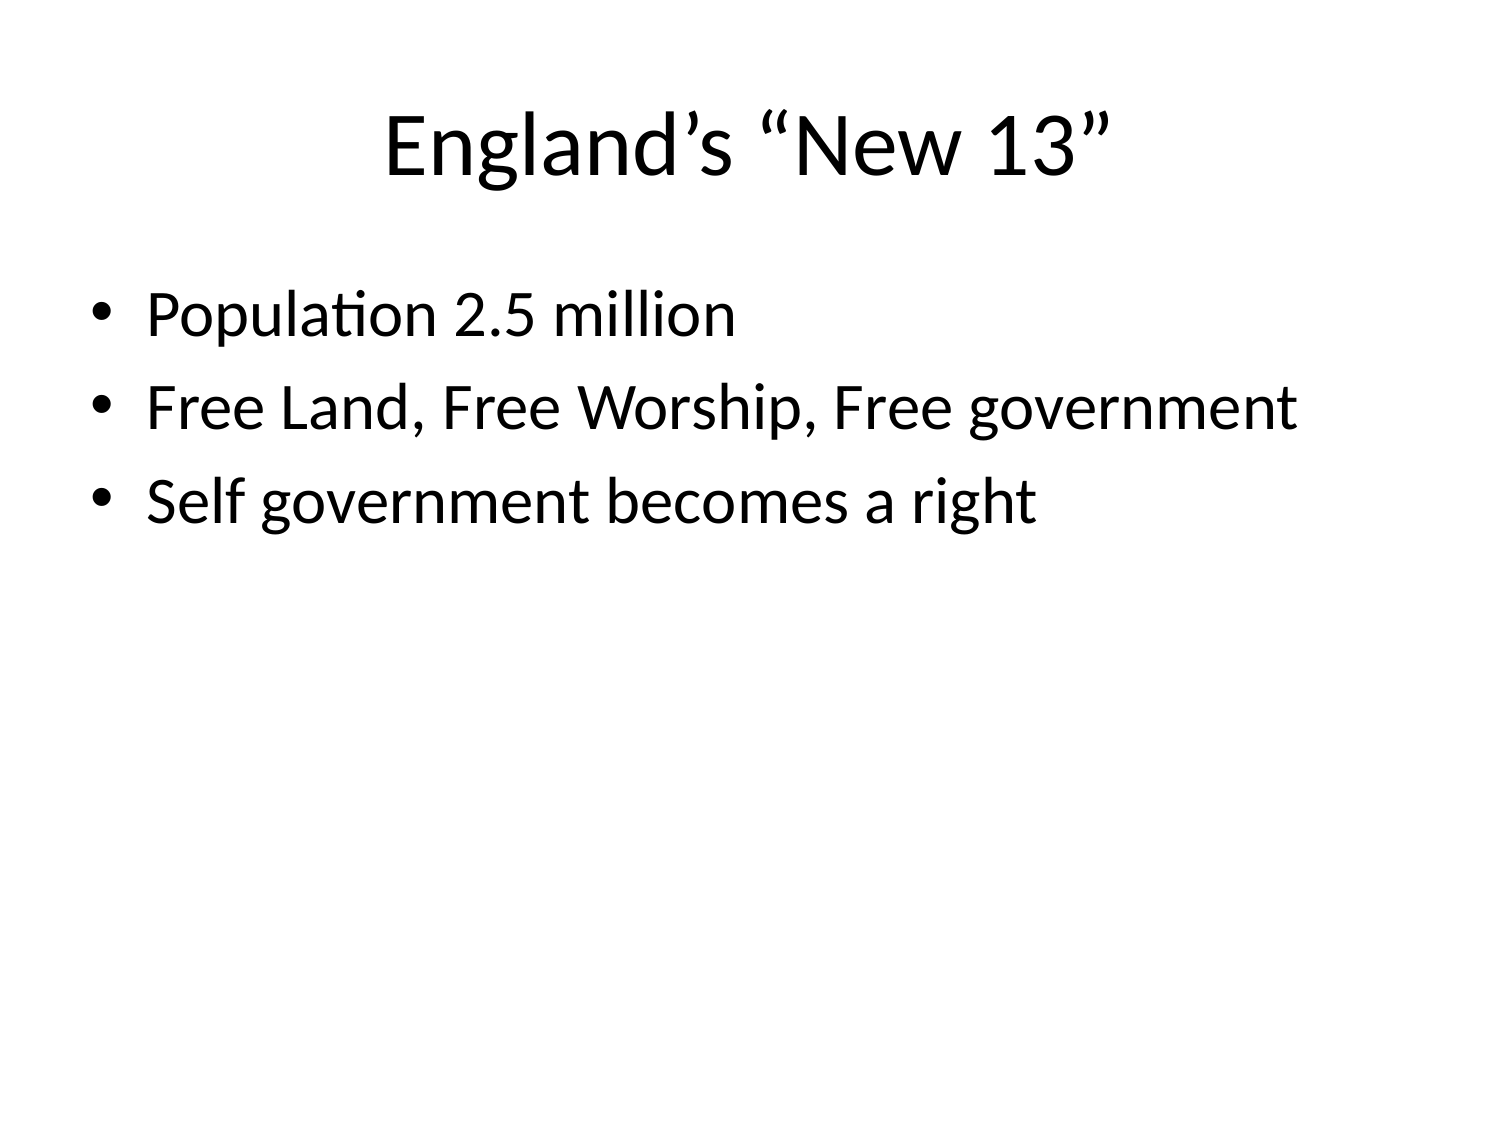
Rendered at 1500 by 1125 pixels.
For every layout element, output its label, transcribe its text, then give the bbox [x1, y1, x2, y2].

list Population 2.5 million Free Land, Free Worship, Free government Self government becomes a right [75, 262, 1425, 1005]
title England’s “New 13” [75, 45, 1425, 233]
